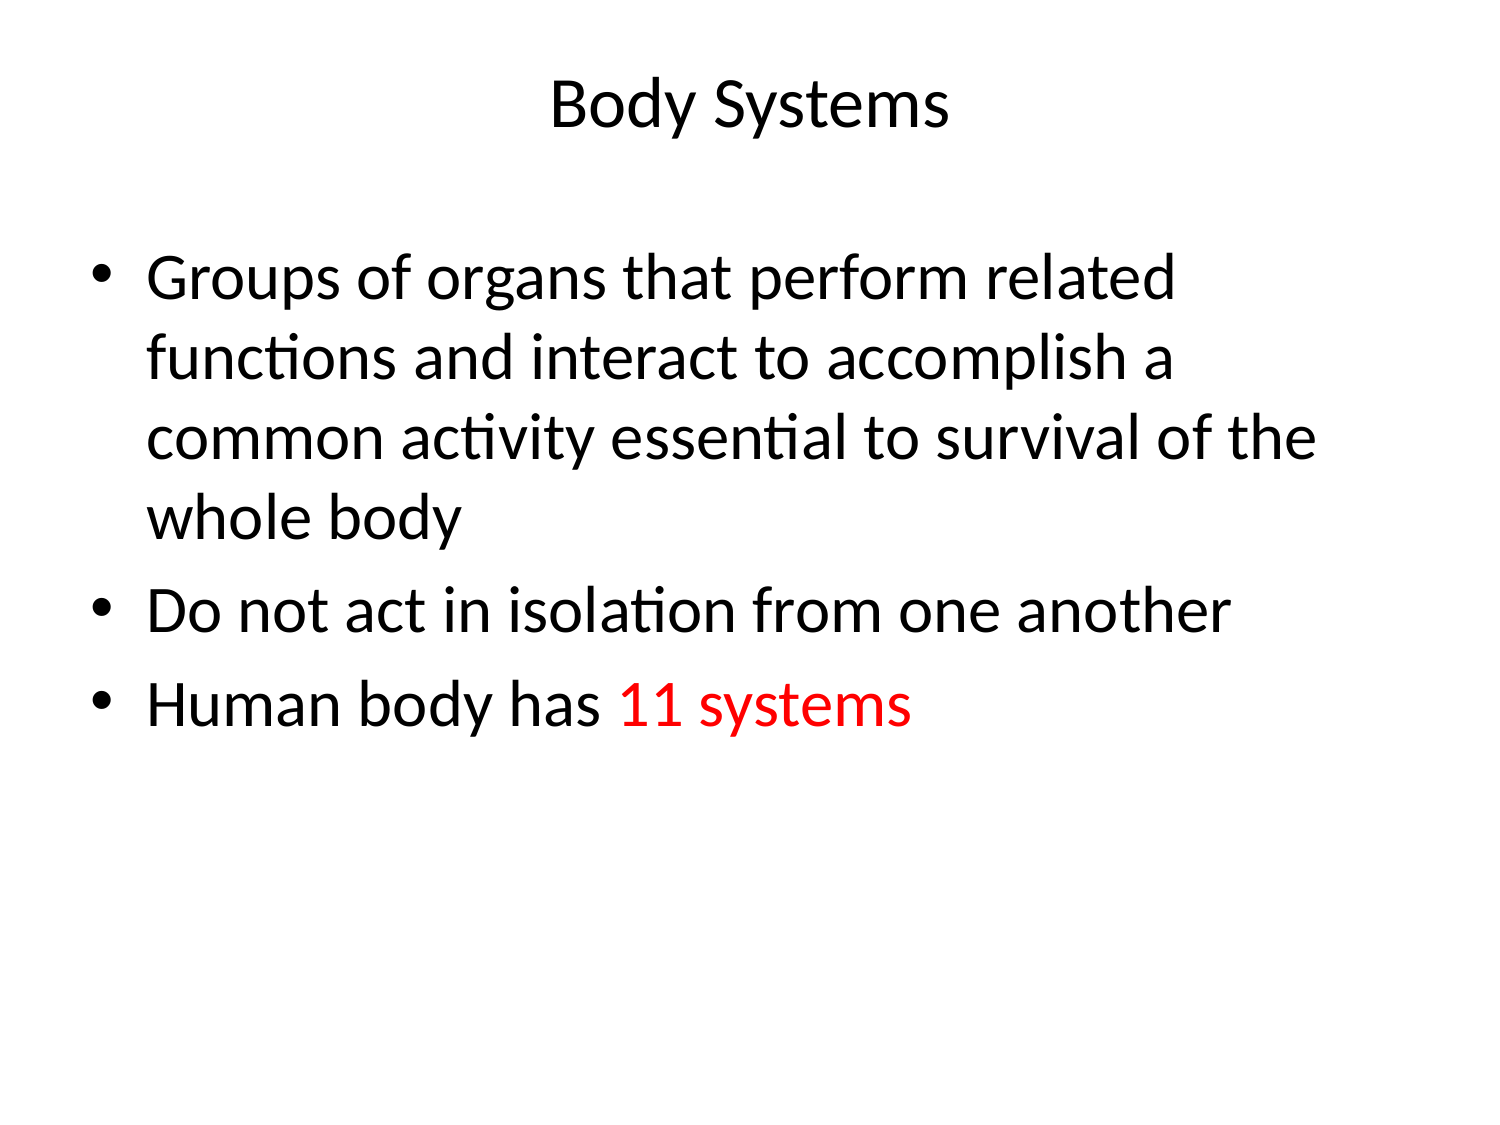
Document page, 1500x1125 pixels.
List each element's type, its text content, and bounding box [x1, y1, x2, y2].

title Body Systems [75, 47, 1425, 150]
text_box Groups of organs that perform related functions and interact to accomplish a common activity essential to survival of the whole body Do not act in isolation from one another Human body has 11 systems [74, 224, 1425, 900]
